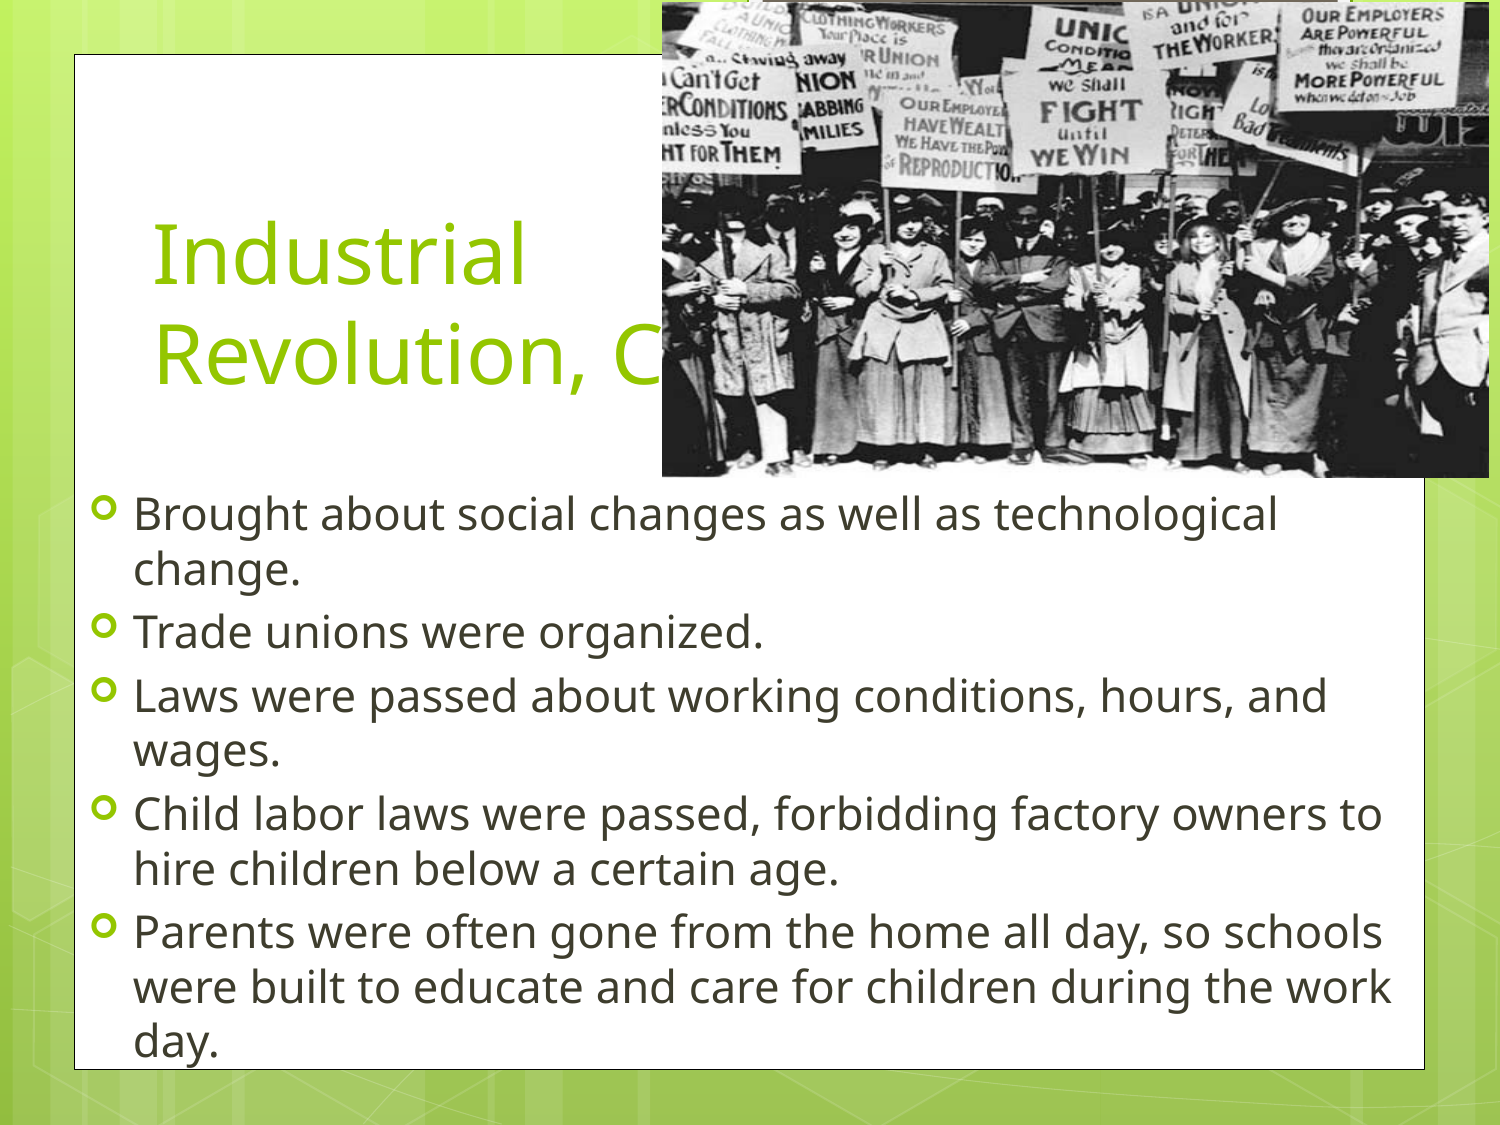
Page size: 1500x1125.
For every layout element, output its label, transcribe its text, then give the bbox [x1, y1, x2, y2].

picture [662, 2, 1489, 478]
list Brought about social changes as well as technological change. Trade unions were organized. Laws were passed about working conditions, hours, and wages. Child labor laws were passed, forbidding factory owners to hire children below a certain age. Parents were often gone from the home all day, so schools were built to educate and care for children during the work day. [62, 477, 1425, 1075]
title Industrial Revolution, Cont’d… [137, 71, 656, 409]
